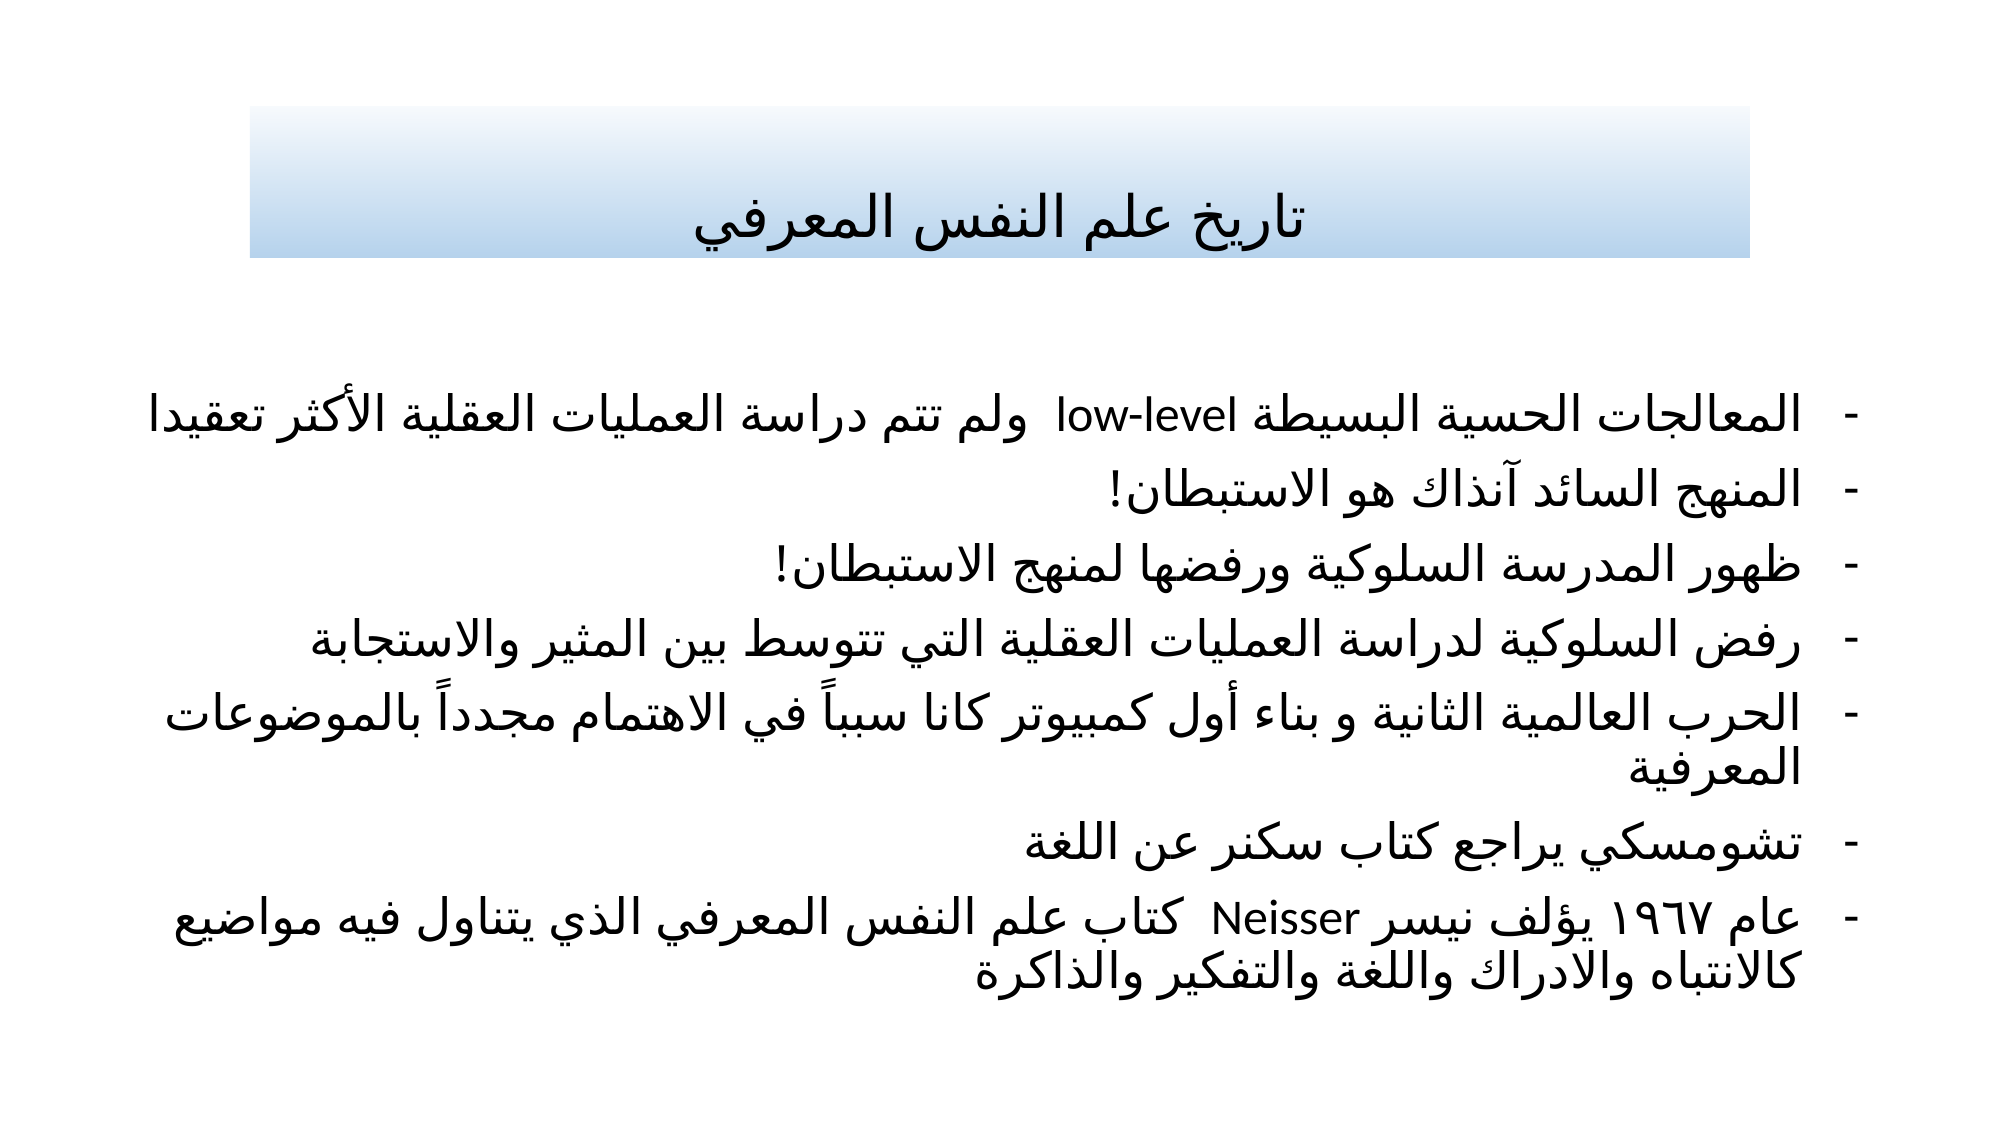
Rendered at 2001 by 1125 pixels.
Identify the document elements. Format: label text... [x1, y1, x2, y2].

subtitle المعالجات الحسية البسيطة low-level ولم تتم دراسة العمليات العقلية الأكثر تعقيدا المنهج السائد آنذاك هو الاستبطان! ظهور المدرسة السلوكية ورفضها لمنهج الاستبطان! رفض السلوكية لدراسة العمليات العقلية التي تتوسط بين المثير والاستجابة الحرب العالمية الثانية و بناء أول كمبيوتر كانا سبباً في الاهتمام مجدداً بالموضوعات المعرفية تشومسكي يراجع كتاب سكنر عن اللغة عام ١٩٦٧ يؤلف نيسر Neisser كتاب علم النفس المعرفي الذي يتناول فيه مواضيع كالانتباه والادراك واللغة والتفكير والذاكرة [117, 299, 1875, 991]
title تاريخ علم النفس المعرفي [249, 106, 1750, 258]
